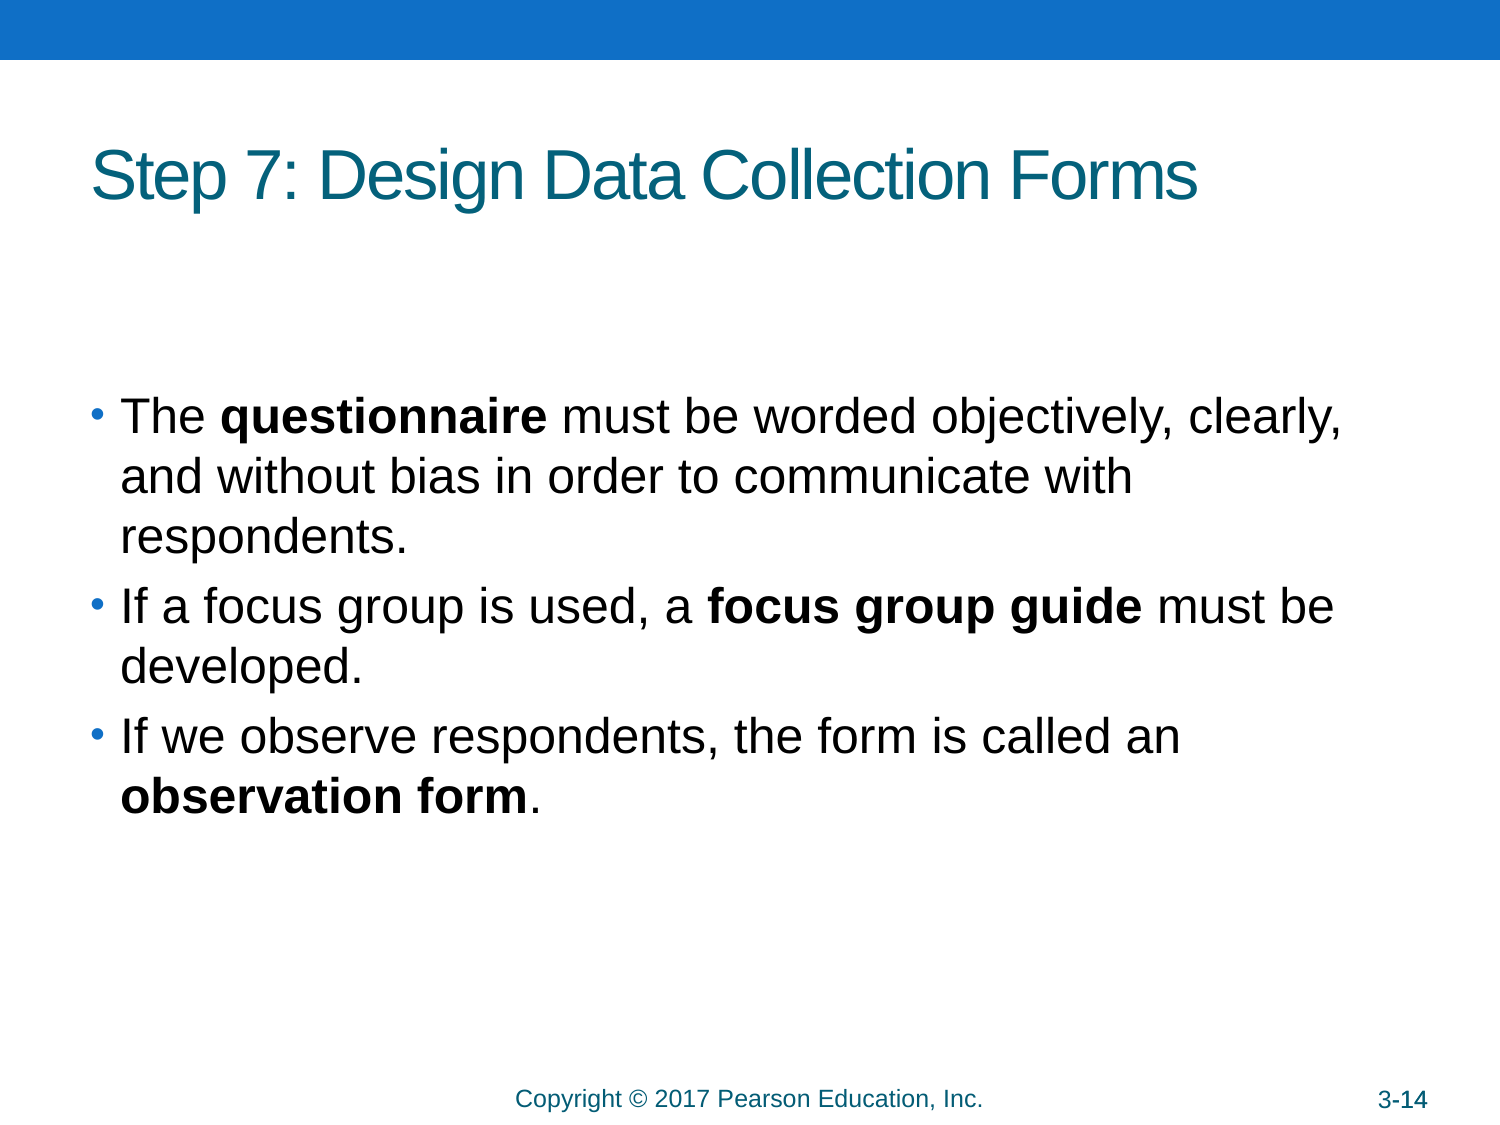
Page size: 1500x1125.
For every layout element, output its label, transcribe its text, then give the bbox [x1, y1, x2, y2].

list The questionnaire must be worded objectively, clearly, and without bias in order to communicate with respondents. If a focus group is used, a focus group guide must be developed. If we observe respondents, the form is called an observation form. [75, 376, 1425, 1125]
title Step 7: Design Data Collection Forms [75, 90, 1425, 253]
